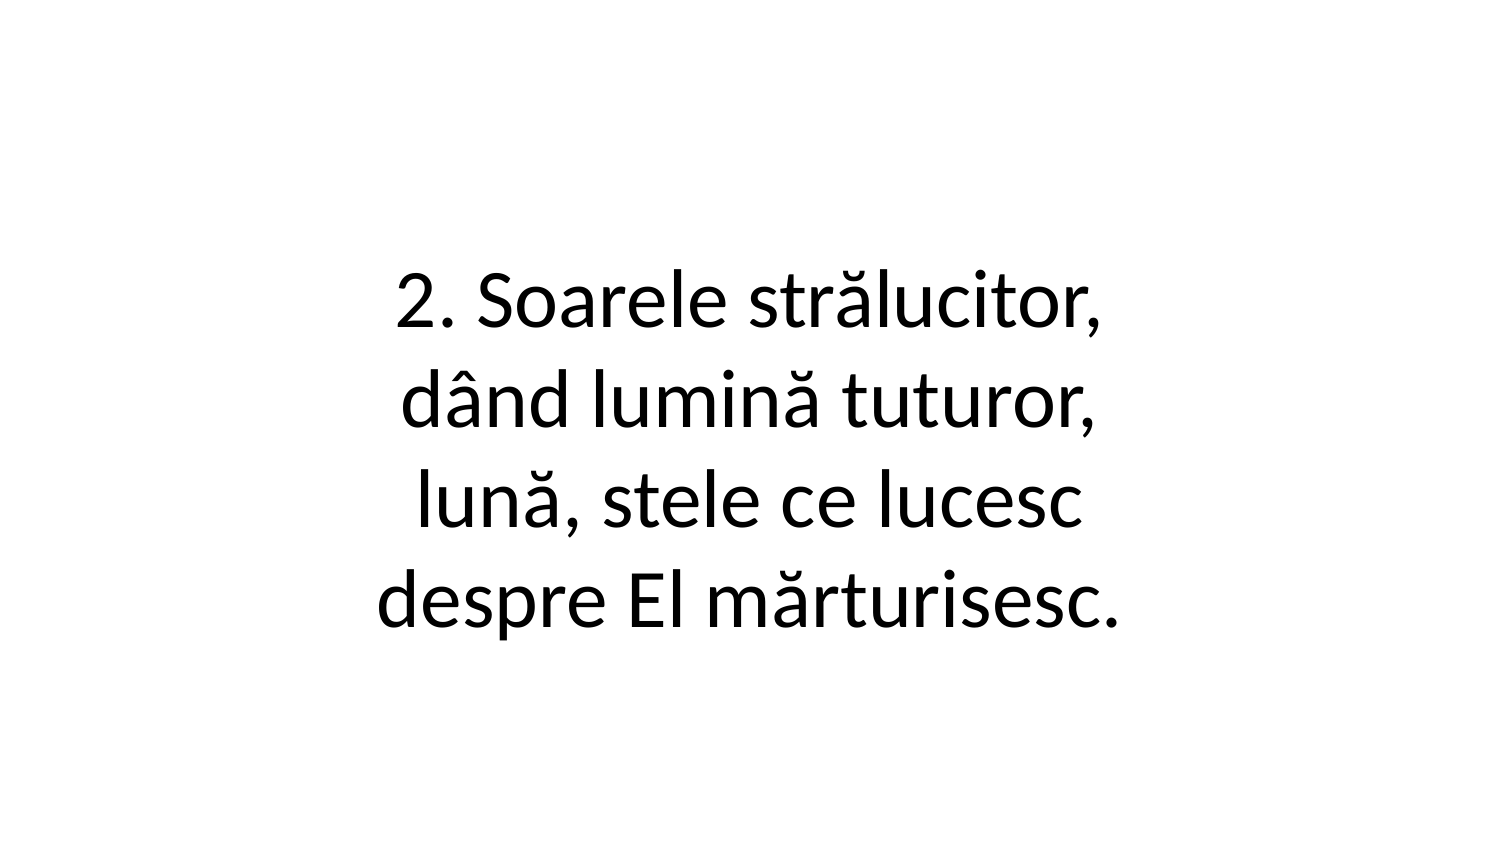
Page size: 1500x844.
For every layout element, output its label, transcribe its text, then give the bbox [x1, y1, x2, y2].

text_box 2. Soarele strălucitor, dând lumină tuturor, lună, stele ce lucesc despre El mărturisesc. [361, 192, 1138, 652]
